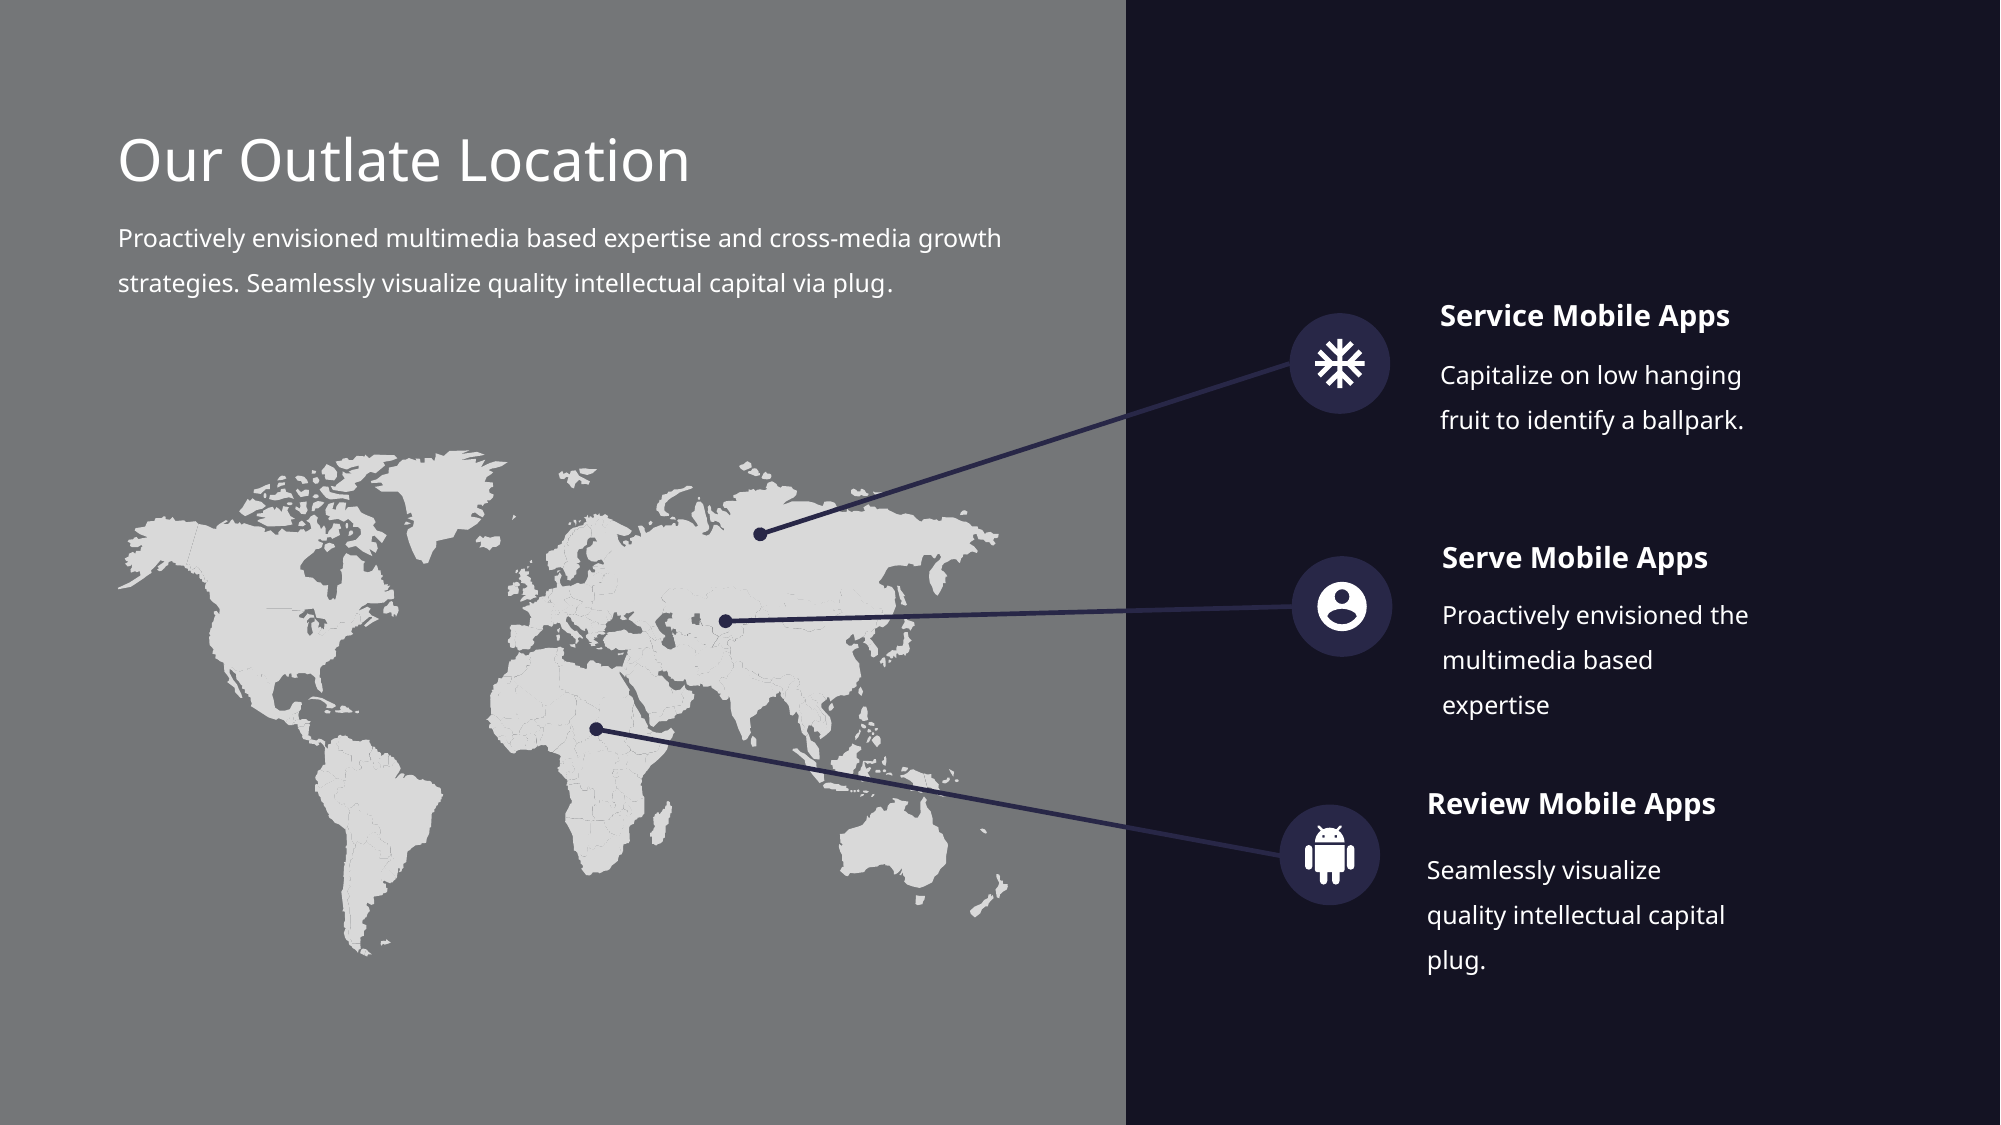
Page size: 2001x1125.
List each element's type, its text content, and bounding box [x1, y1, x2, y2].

text_box [1346, 845, 1355, 870]
text_box [1314, 845, 1345, 885]
text_box [1315, 338, 1365, 389]
text_box [1305, 845, 1313, 870]
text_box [596, 729, 1301, 860]
text_box Capitalize on low hanging fruit to identify a ballpark. [1439, 344, 1760, 435]
text_box Our Outlate Location [117, 130, 1009, 194]
text_box [1317, 581, 1367, 632]
text_box [1288, 312, 1392, 415]
text_box Seamlessly visualize quality intellectual capital plug. [1426, 839, 1746, 975]
text_box [0, 0, 1127, 1125]
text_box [725, 606, 1292, 622]
text_box [1278, 803, 1382, 907]
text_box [117, 450, 1009, 957]
text_box Review Mobile Apps [1426, 785, 1746, 821]
text_box [1314, 825, 1345, 843]
text_box Serve Mobile Apps [1442, 539, 1762, 575]
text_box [760, 363, 1290, 535]
text_box Proactively envisioned multimedia based expertise and cross-media growth strategies. Seamlessly visualize quality intellectual capital via plug. [117, 208, 1009, 298]
text_box Proactively envisioned the multimedia based expertise [1442, 584, 1762, 720]
text_box [1290, 555, 1394, 658]
text_box Service Mobile Apps [1439, 297, 1760, 333]
